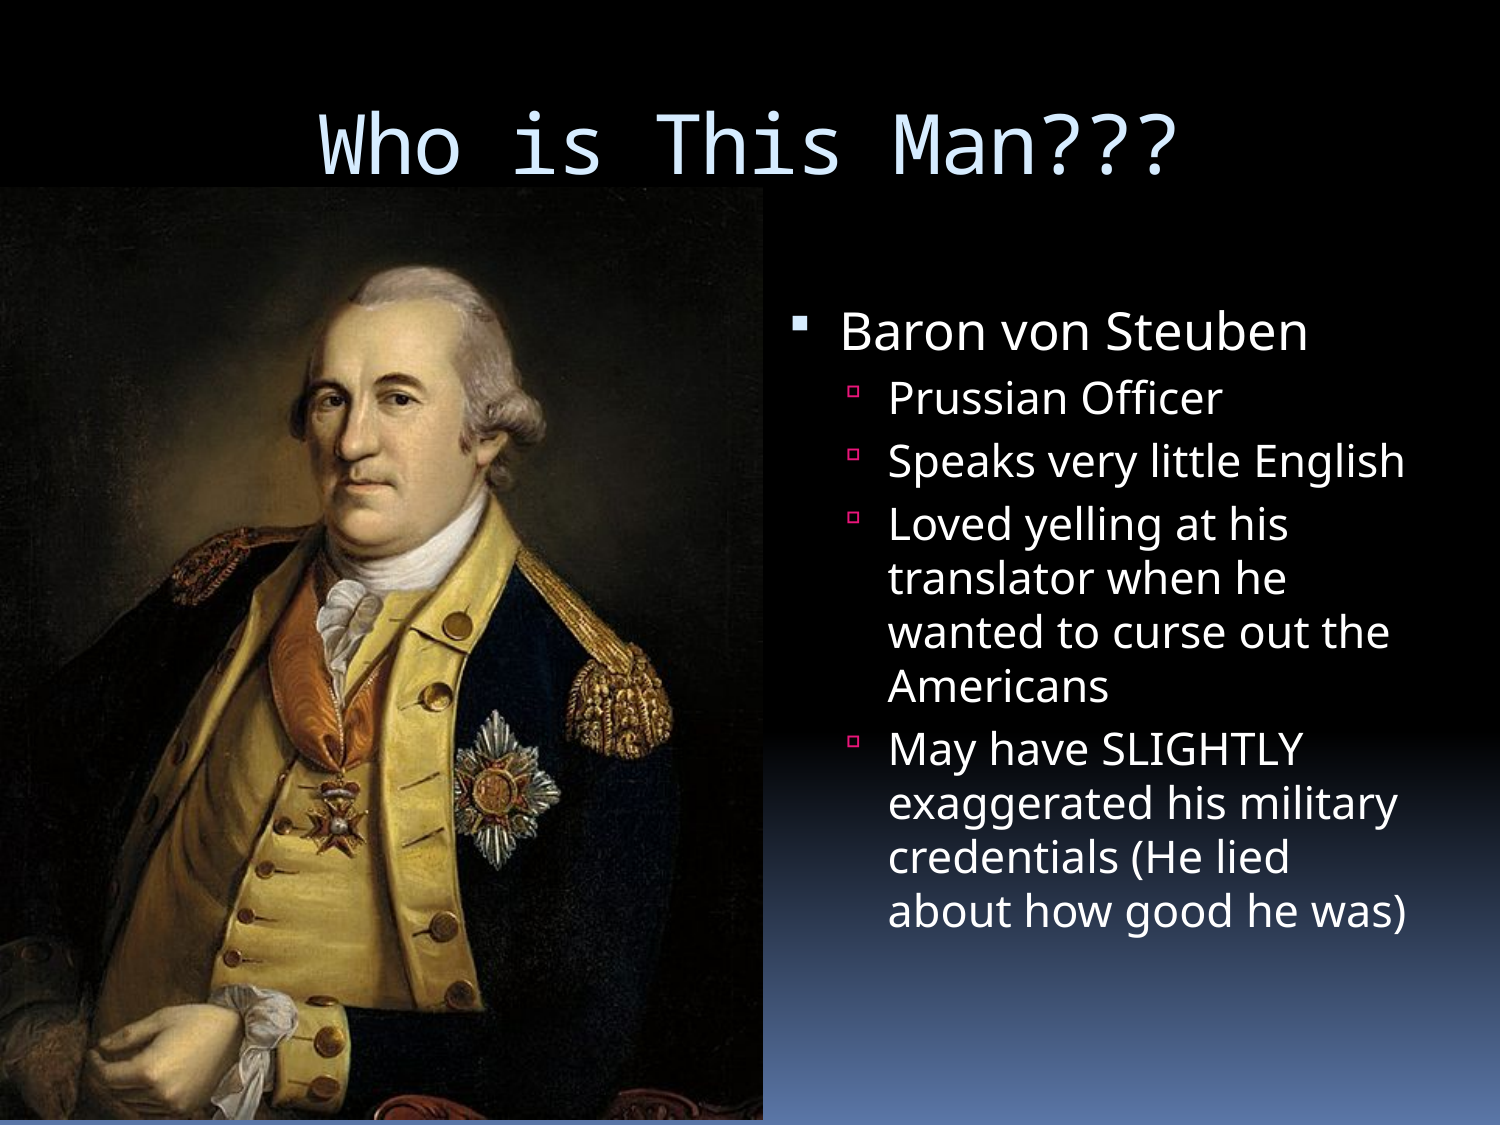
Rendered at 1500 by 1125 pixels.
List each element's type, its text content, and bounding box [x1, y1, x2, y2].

list Baron von Steuben Prussian Officer Speaks very little English Loved yelling at his translator when he wanted to curse out the Americans May have SLIGHTLY exaggerated his military credentials (He lied about how good he was) [773, 290, 1427, 1033]
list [0, 186, 763, 1120]
title Who is This Man??? [75, 83, 1425, 234]
